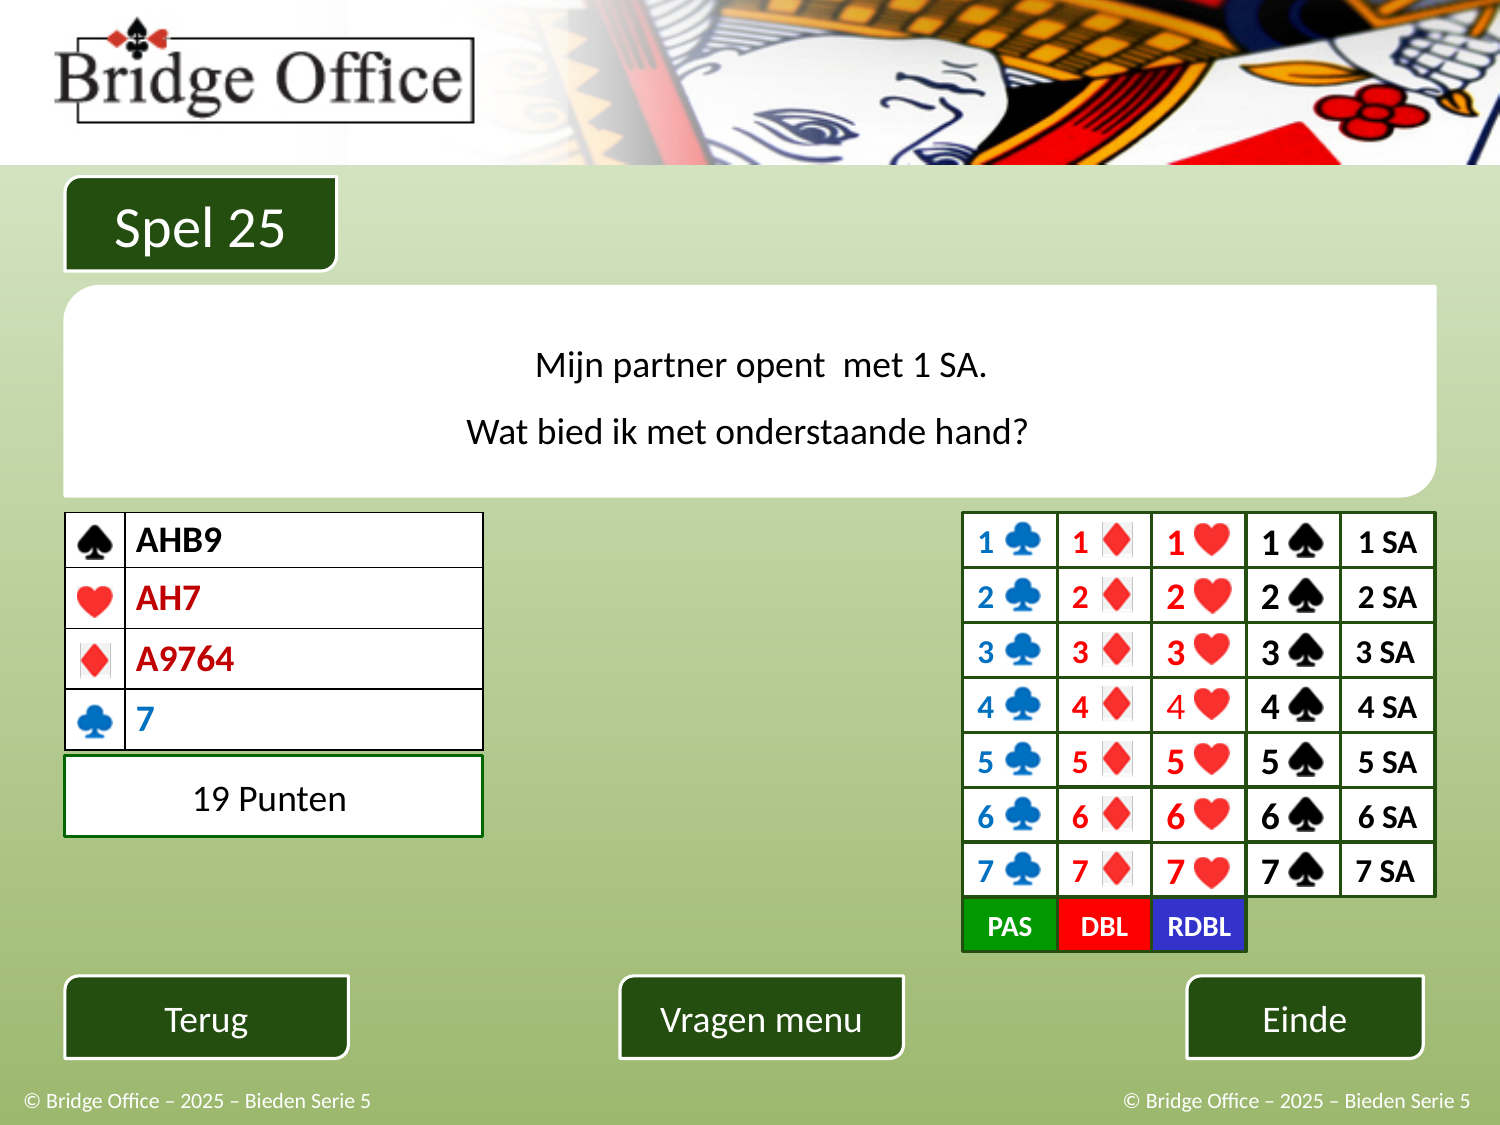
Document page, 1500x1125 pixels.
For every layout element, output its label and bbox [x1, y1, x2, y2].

text_box [8, 1079, 393, 1121]
picture [0, 0, 1500, 166]
picture [1099, 522, 1135, 558]
picture [1004, 741, 1041, 778]
picture [1099, 796, 1135, 833]
picture [1288, 741, 1324, 778]
picture [1099, 631, 1135, 668]
picture [1193, 688, 1230, 721]
picture [77, 524, 114, 561]
picture [1099, 741, 1135, 778]
picture [1004, 686, 1041, 723]
picture [1193, 798, 1230, 830]
picture [1288, 851, 1324, 887]
table_cell [66, 690, 124, 749]
table_cell [126, 690, 482, 749]
picture [1004, 576, 1041, 613]
picture [1193, 857, 1230, 890]
picture [1004, 521, 1041, 558]
table_cell [66, 568, 124, 628]
text_box [618, 974, 906, 1061]
picture [1099, 851, 1135, 887]
table_header [66, 513, 124, 567]
picture [1099, 686, 1135, 723]
picture [1194, 633, 1230, 666]
table_cell [66, 629, 124, 688]
text_box [961, 511, 1437, 953]
picture [1004, 851, 1041, 887]
table_cell [126, 568, 482, 628]
text_box [1107, 1079, 1500, 1121]
picture [1288, 521, 1325, 558]
picture [1004, 631, 1041, 668]
picture [1193, 578, 1232, 614]
picture [1288, 796, 1324, 833]
text_box [63, 174, 339, 273]
picture [1288, 576, 1324, 613]
picture [1099, 577, 1135, 613]
text_box [63, 974, 350, 1061]
picture [77, 585, 114, 618]
picture [1193, 523, 1230, 556]
table_cell [126, 629, 482, 688]
picture [77, 703, 114, 740]
picture [1004, 796, 1041, 833]
picture [1288, 631, 1324, 668]
text_box [63, 754, 484, 838]
text_box [63, 284, 1437, 498]
text_box [1185, 974, 1425, 1061]
picture [77, 643, 114, 679]
picture [1193, 743, 1230, 776]
picture [1288, 686, 1324, 723]
table_header [126, 513, 482, 567]
